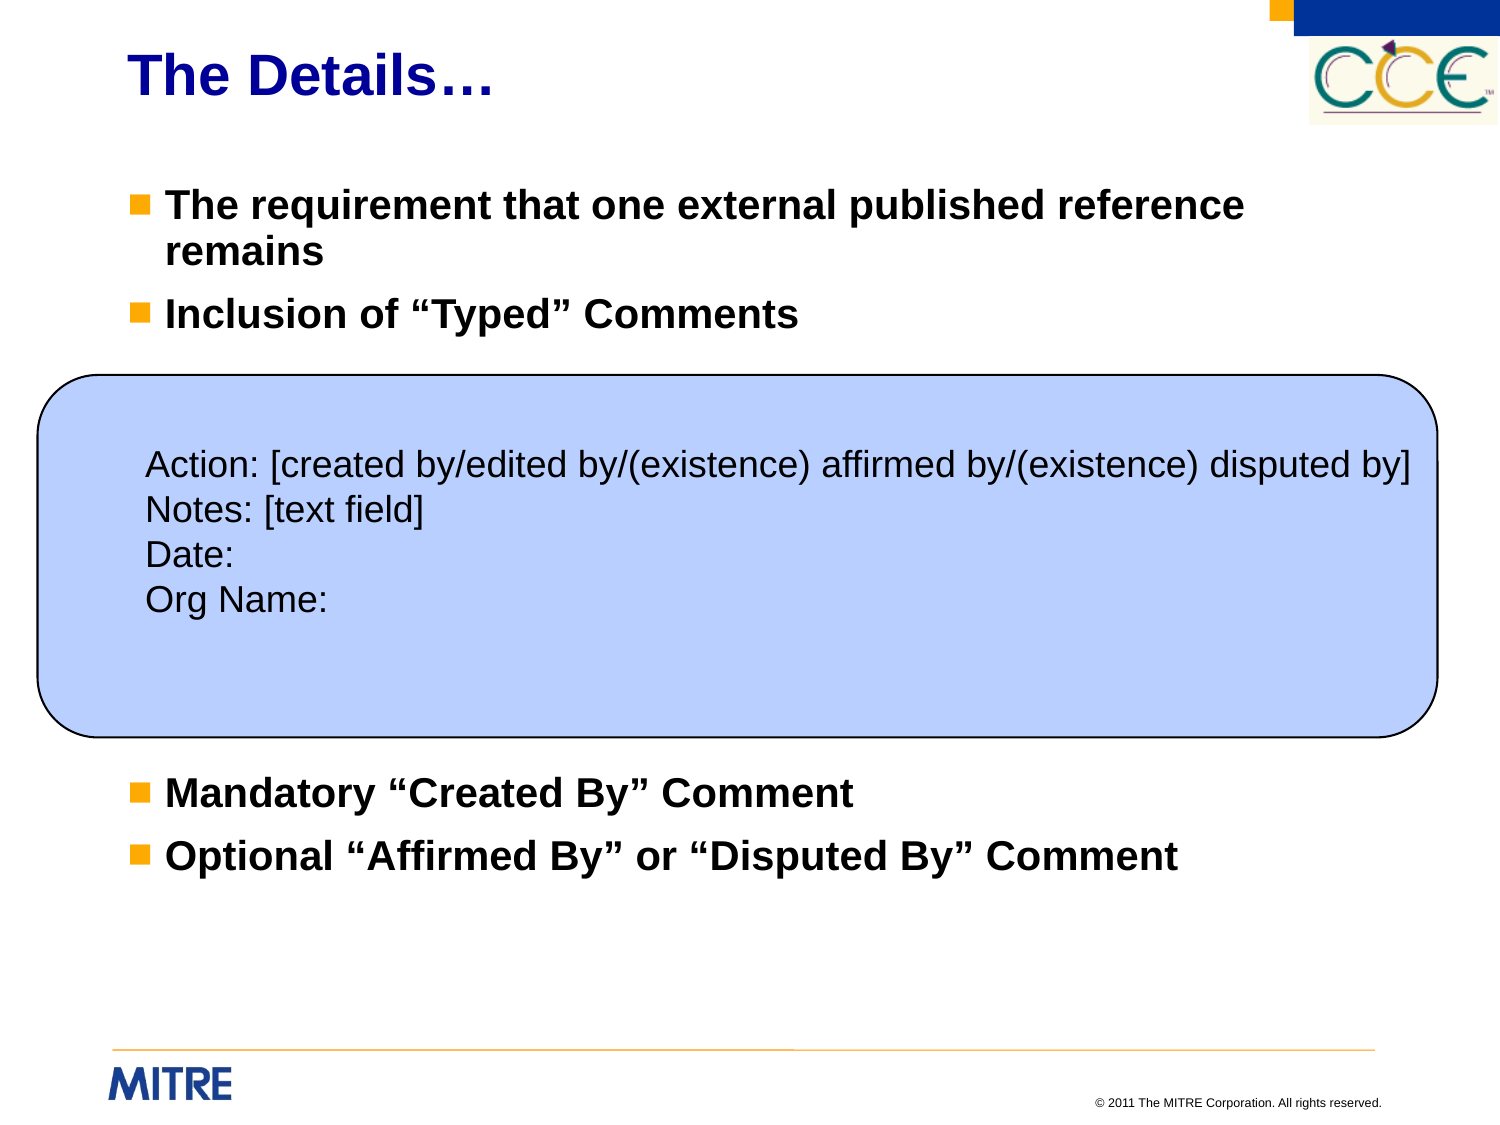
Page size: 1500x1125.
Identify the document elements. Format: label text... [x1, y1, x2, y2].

text_box The requirement that one external published reference remains Inclusion of “Typed” Comments [112, 174, 1375, 525]
title The Details… [112, 0, 1375, 155]
text_box [87, 875, 1350, 1125]
text_box Mandatory “Created By” Comment Optional “Affirmed By” or “Disputed By” Comment [112, 762, 1375, 963]
text_box Action: [created by/edited by/(existence) affirmed by/(existence) disputed by] Notes: [text field] Date: Org Name: [37, 374, 1438, 738]
picture [1375, 36, 1498, 125]
